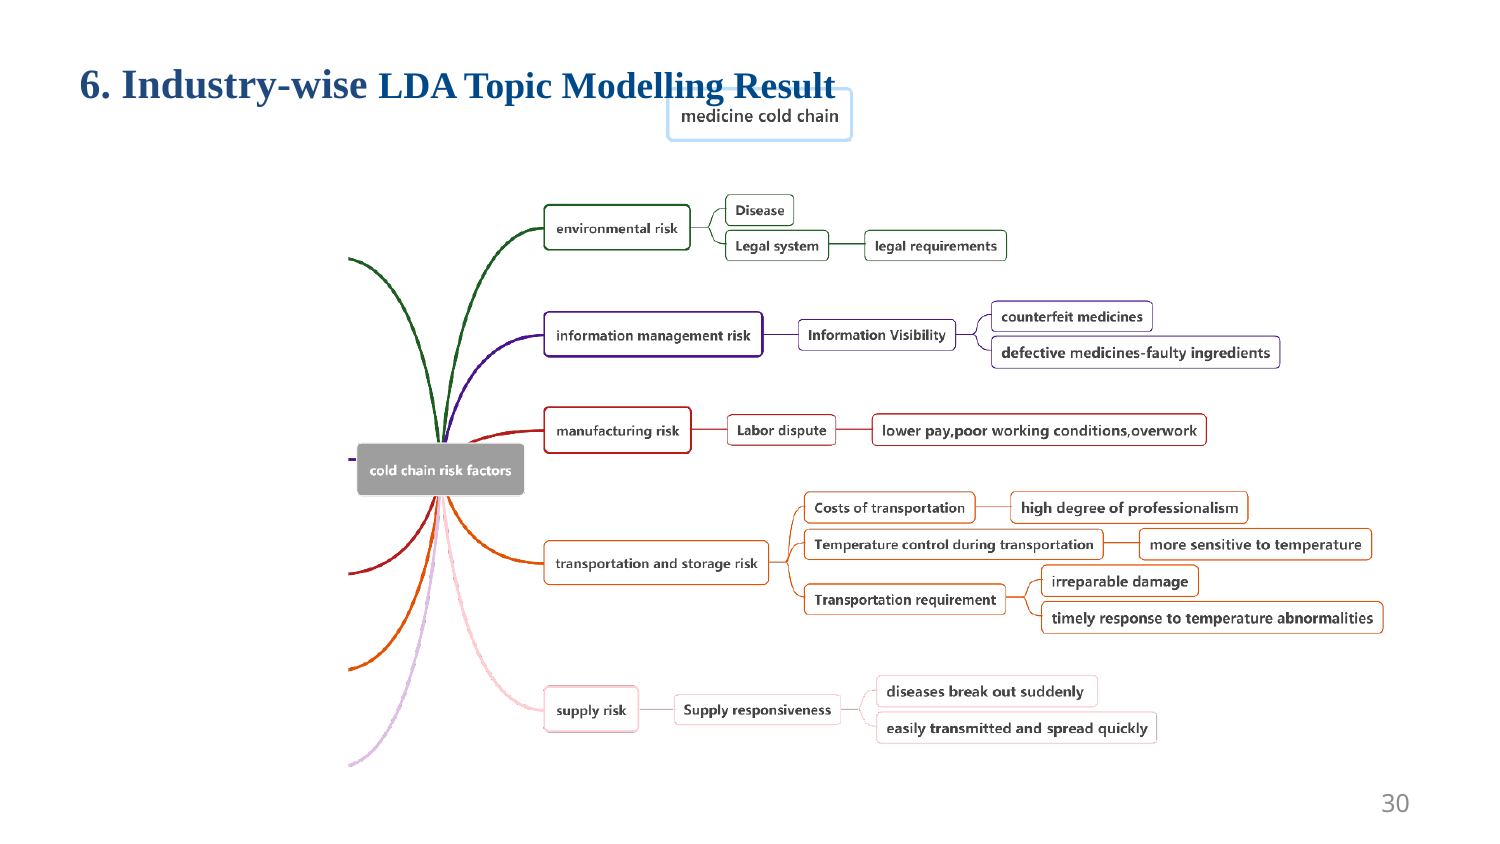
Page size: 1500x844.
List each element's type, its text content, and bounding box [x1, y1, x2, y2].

text_box 6. Industry-wise LDA Topic Modelling Result [64, 0, 928, 115]
picture [348, 71, 1412, 773]
slide_number 30 [1074, 782, 1425, 827]
